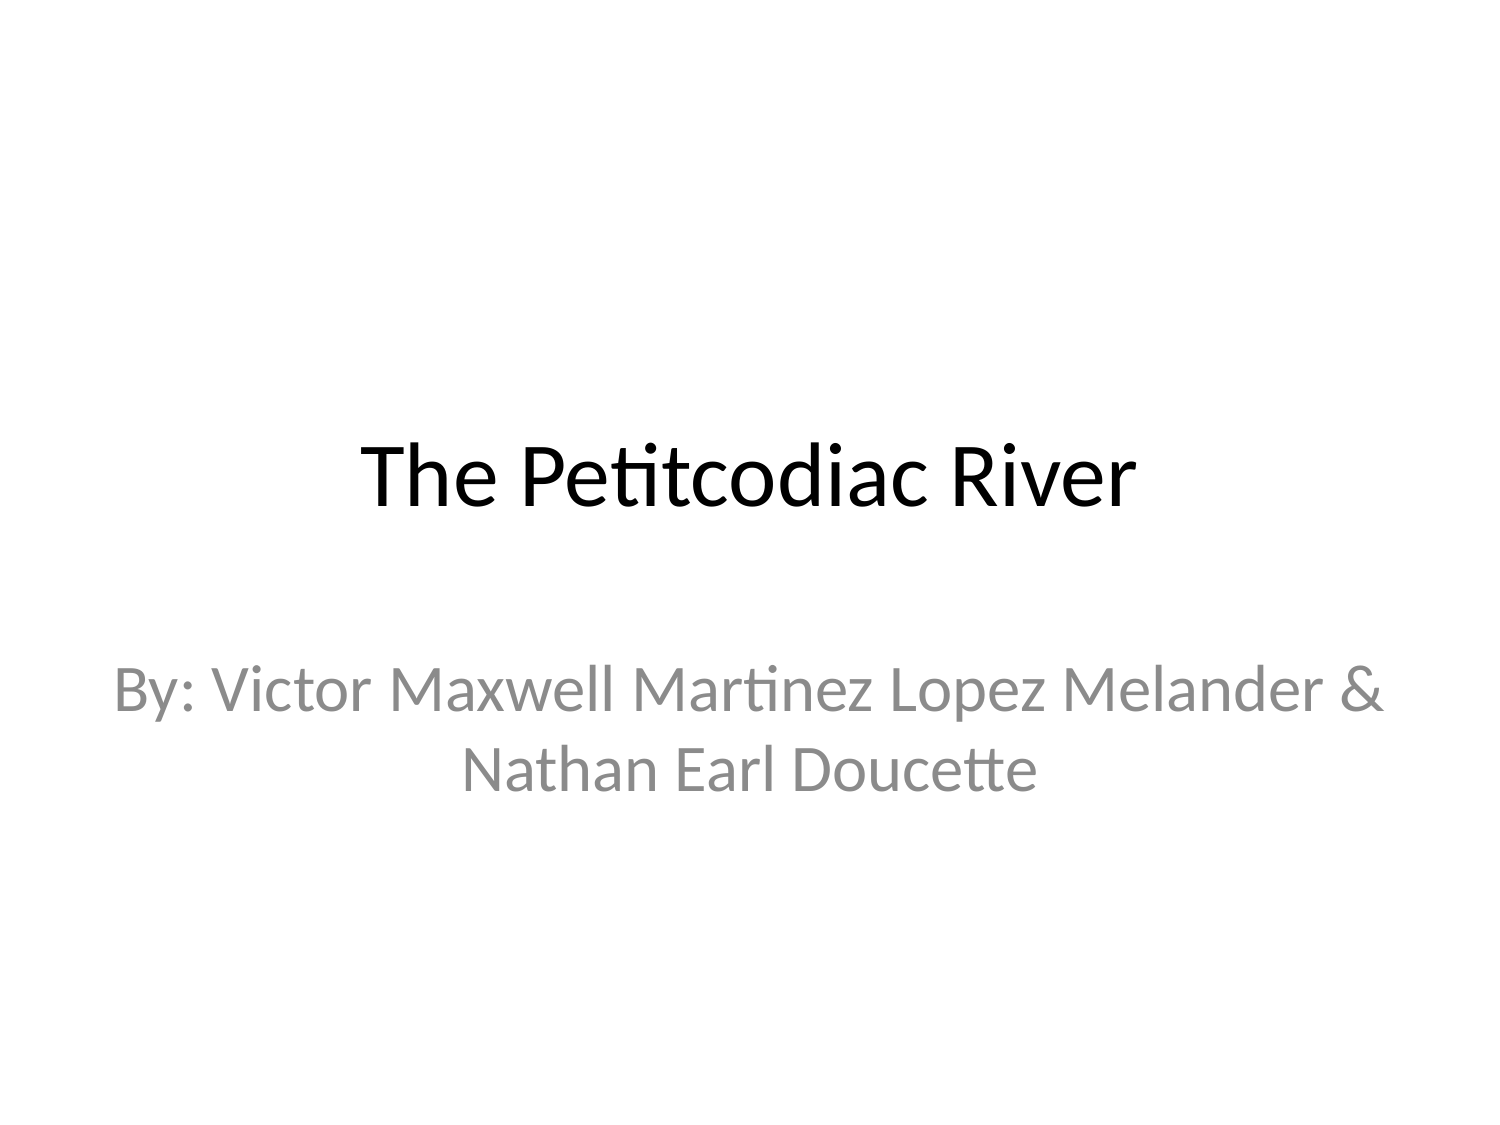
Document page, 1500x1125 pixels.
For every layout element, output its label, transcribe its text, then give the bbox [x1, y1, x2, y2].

title The Petitcodiac River [112, 349, 1388, 591]
subtitle By: Victor Maxwell Martinez Lopez Melander & Nathan Earl Doucette [0, 637, 1500, 925]
